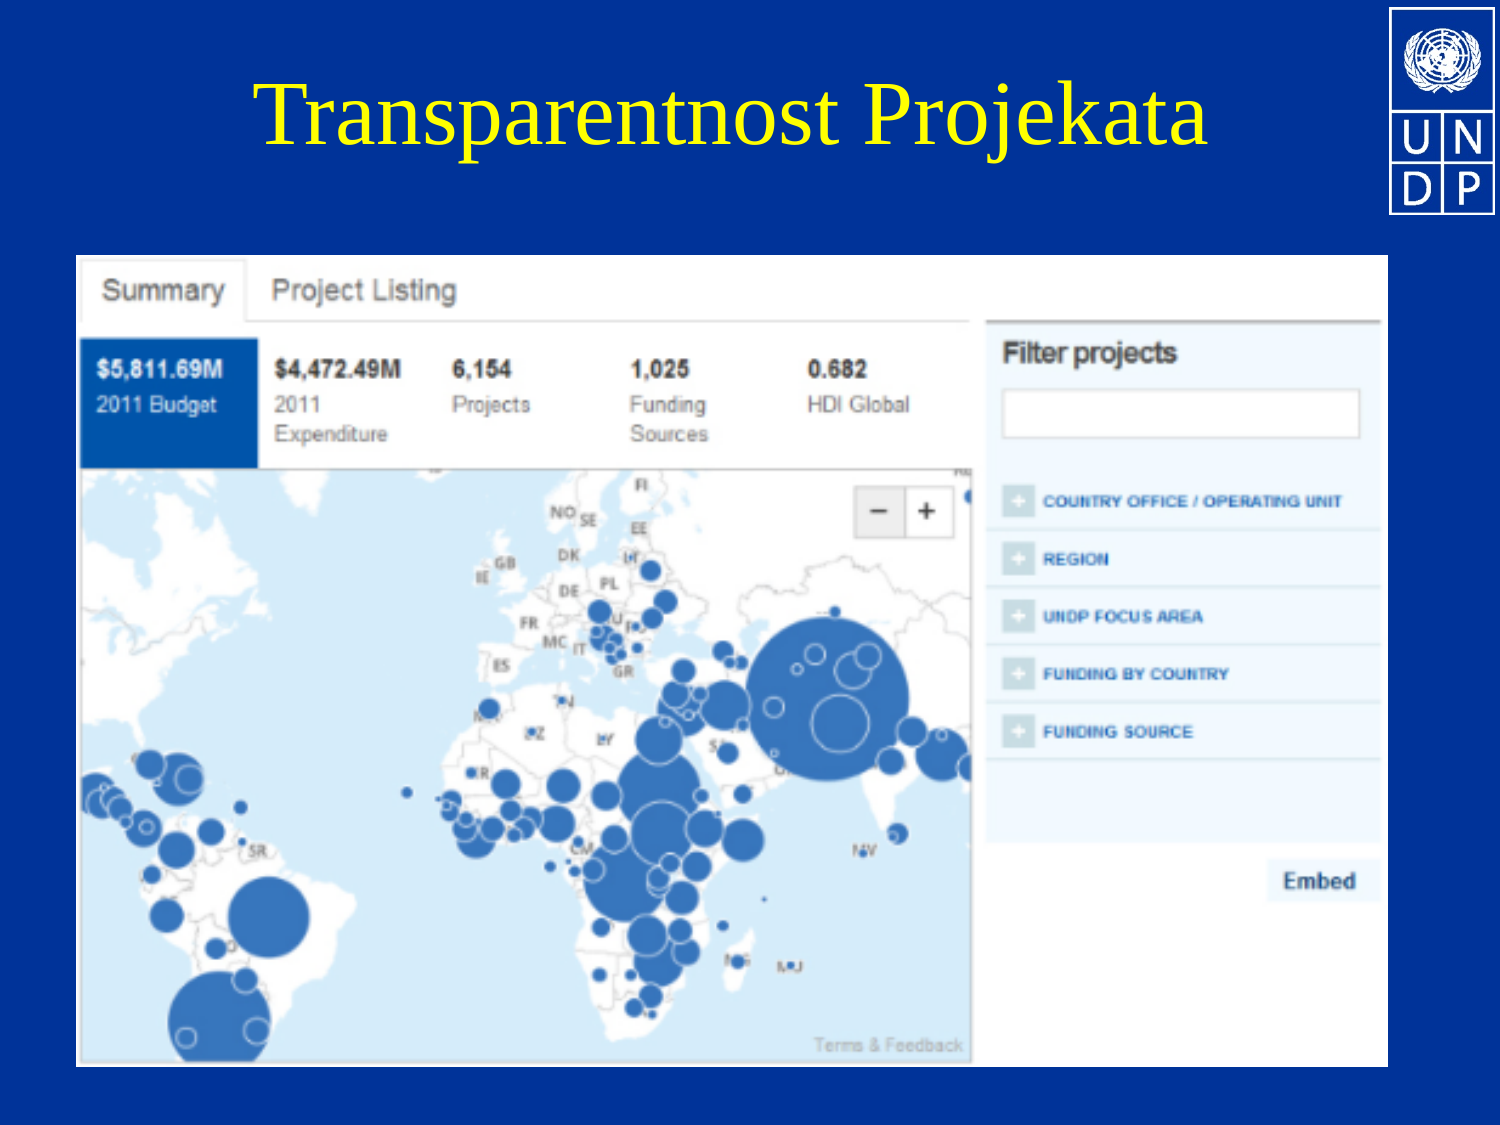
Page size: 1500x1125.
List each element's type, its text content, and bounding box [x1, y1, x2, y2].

picture [1389, 7, 1495, 215]
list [76, 255, 1389, 1067]
title Transparentnost Projekata [75, 45, 1388, 233]
